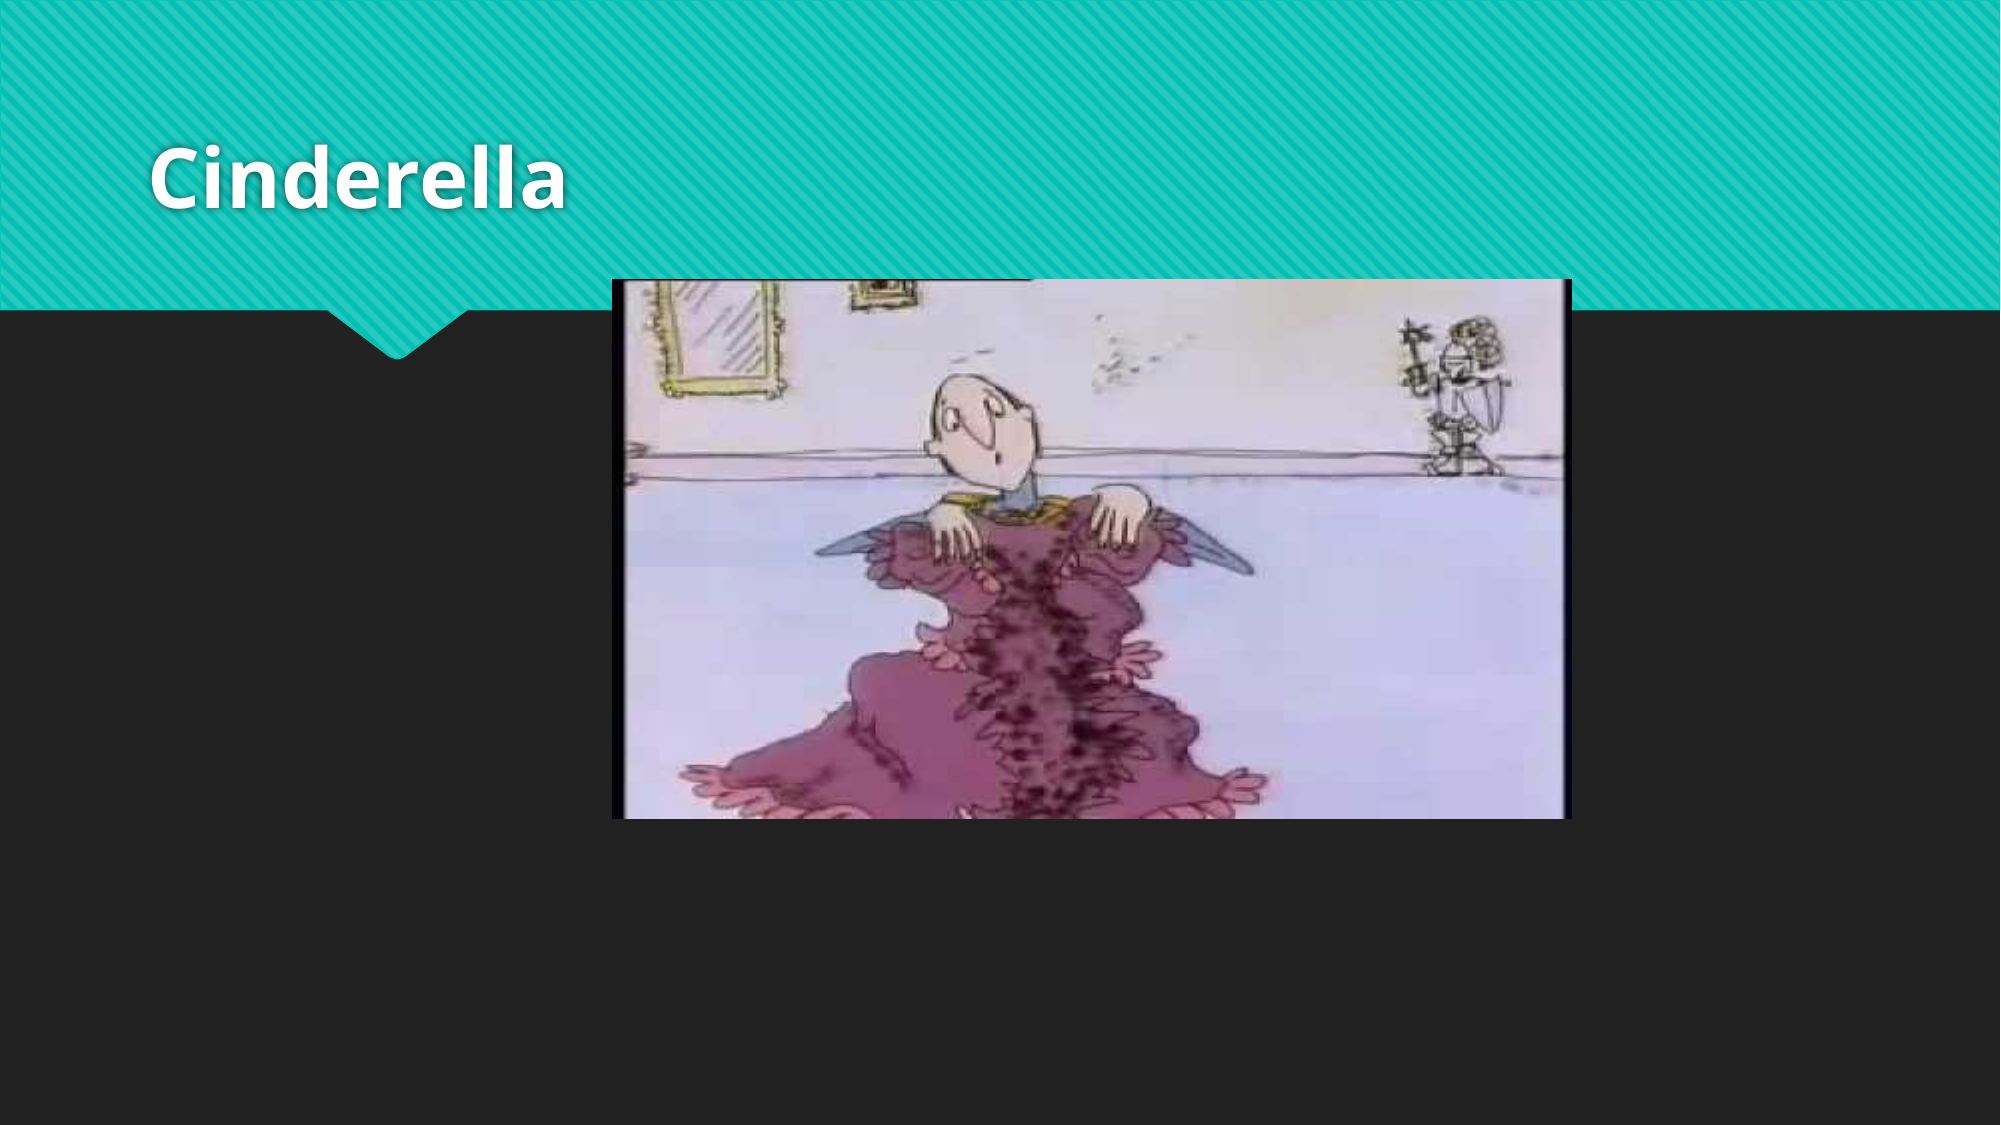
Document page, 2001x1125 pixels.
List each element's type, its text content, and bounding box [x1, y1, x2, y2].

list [611, 278, 1573, 820]
title Cinderella [132, 73, 1868, 233]
